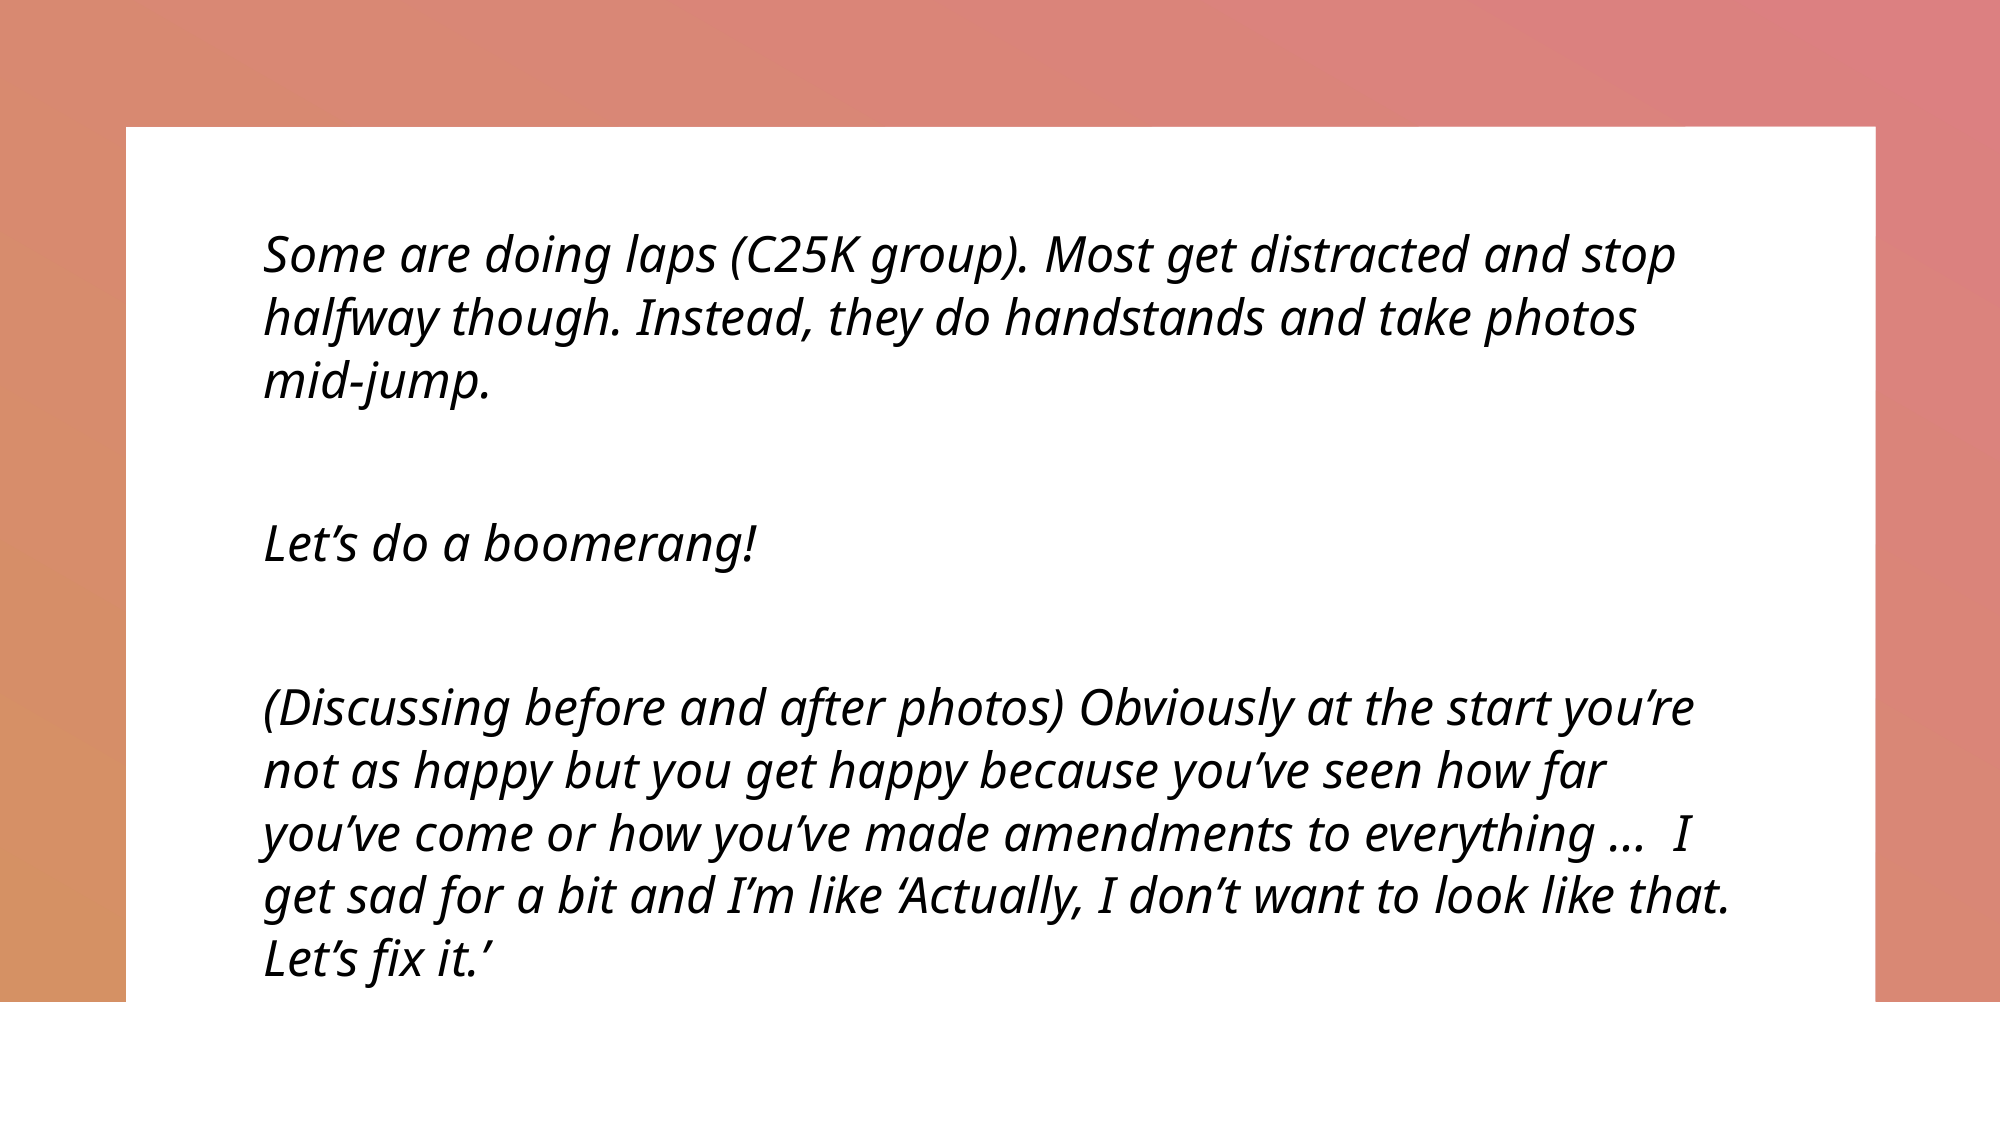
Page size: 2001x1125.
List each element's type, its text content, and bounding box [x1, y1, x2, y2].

list Some are doing laps (C25K group). Most get distracted and stop halfway though. Instead, they do handstands and take photos mid-jump. Let’s do a boomerang! (Discussing before and after photos) Obviously at the start you’re not as happy but you get happy because you’ve seen how far you’ve come or how you’ve made amendments to everything … I get sad for a bit and I’m like ‘Actually, I don’t want to look like that. Let’s fix it.’ [248, 153, 1749, 1001]
